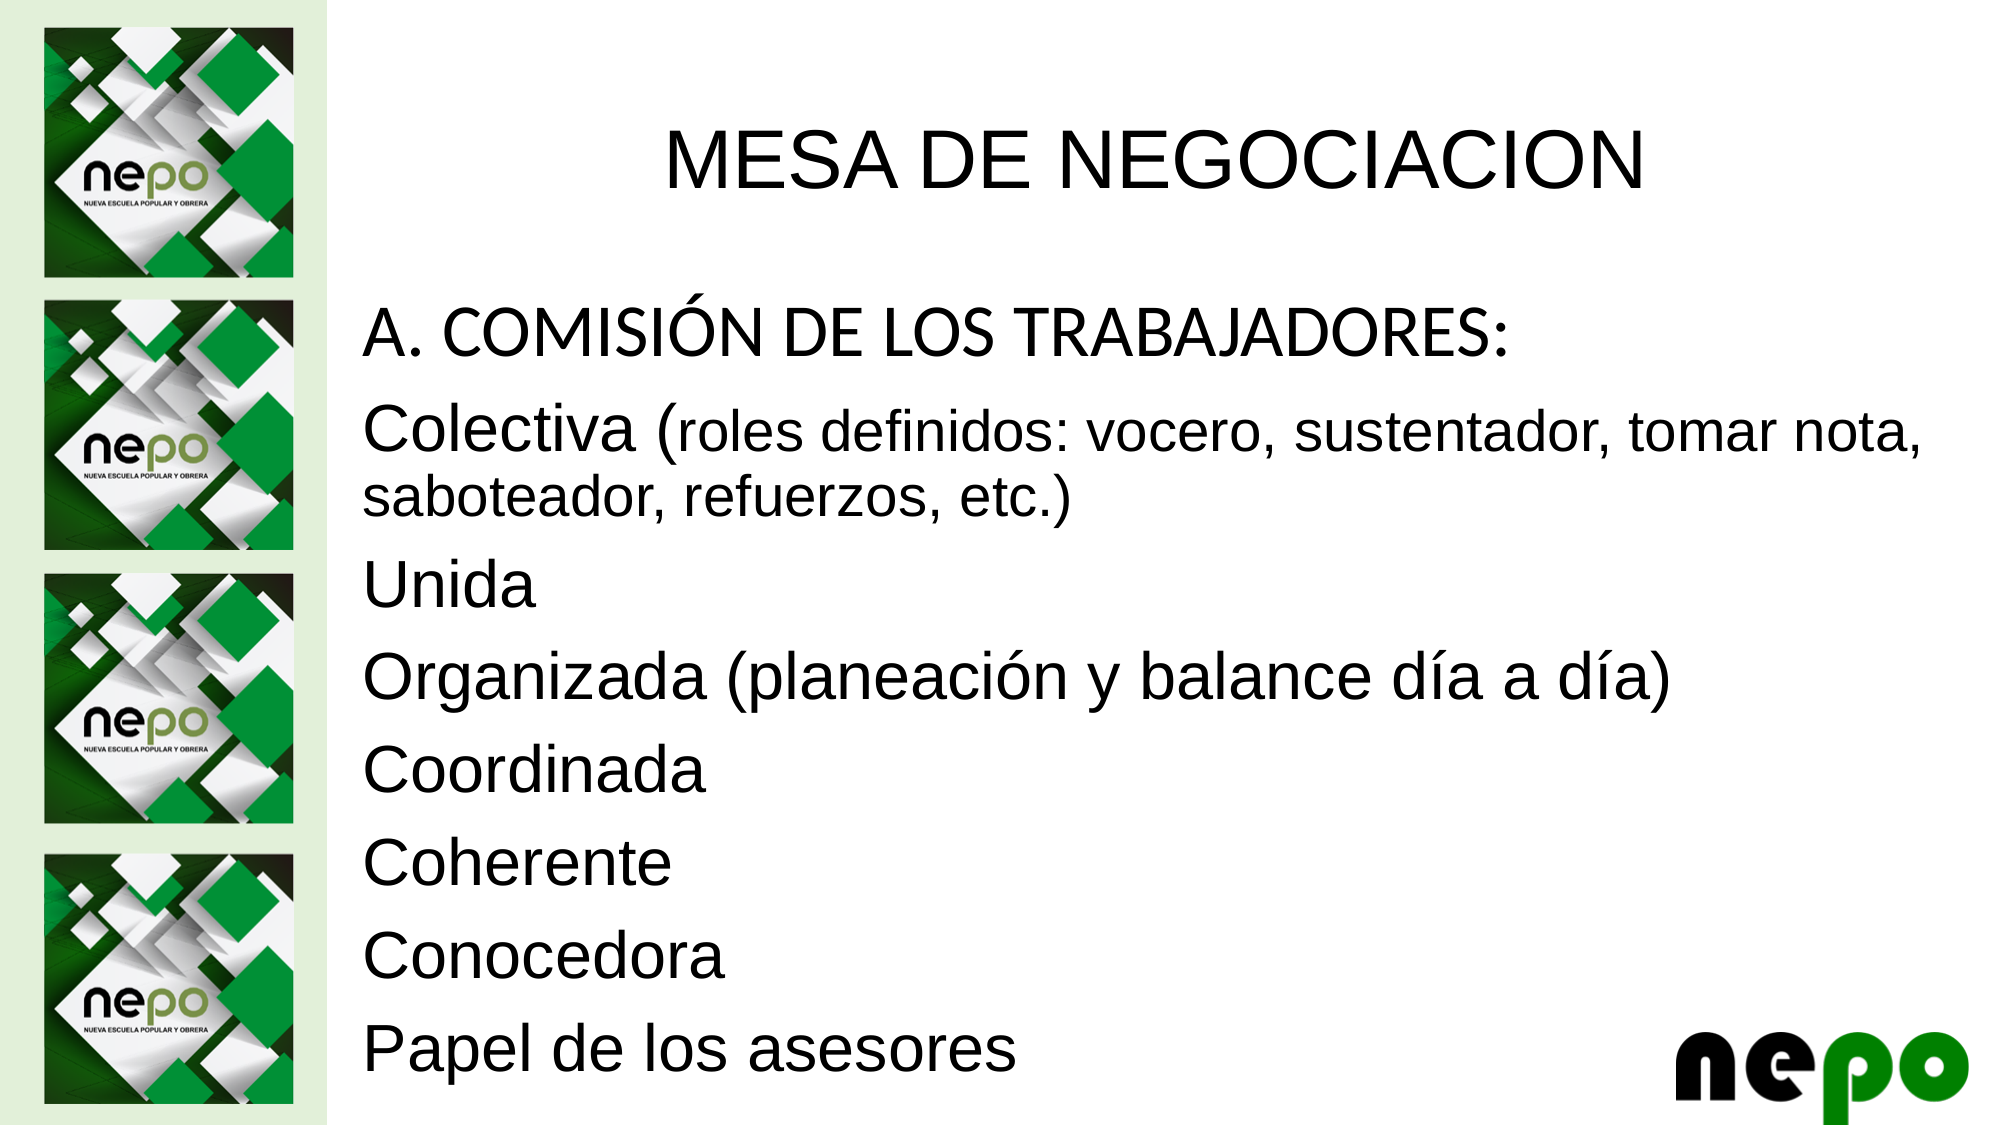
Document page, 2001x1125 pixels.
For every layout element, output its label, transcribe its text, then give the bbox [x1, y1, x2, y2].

picture [1676, 1032, 1969, 1125]
picture [0, 0, 327, 1125]
list A. COMISIÓN DE LOS TRABAJADORES: Colectiva (roles definidos: vocero, sustentador, tomar nota, saboteador, refuerzos, etc.) Unida Organizada (planeación y balance día a día) Coordinada Coherente Conocedora Papel de los asesores [347, 284, 1964, 1080]
title MESA DE NEGOCIACION [347, 108, 1964, 222]
